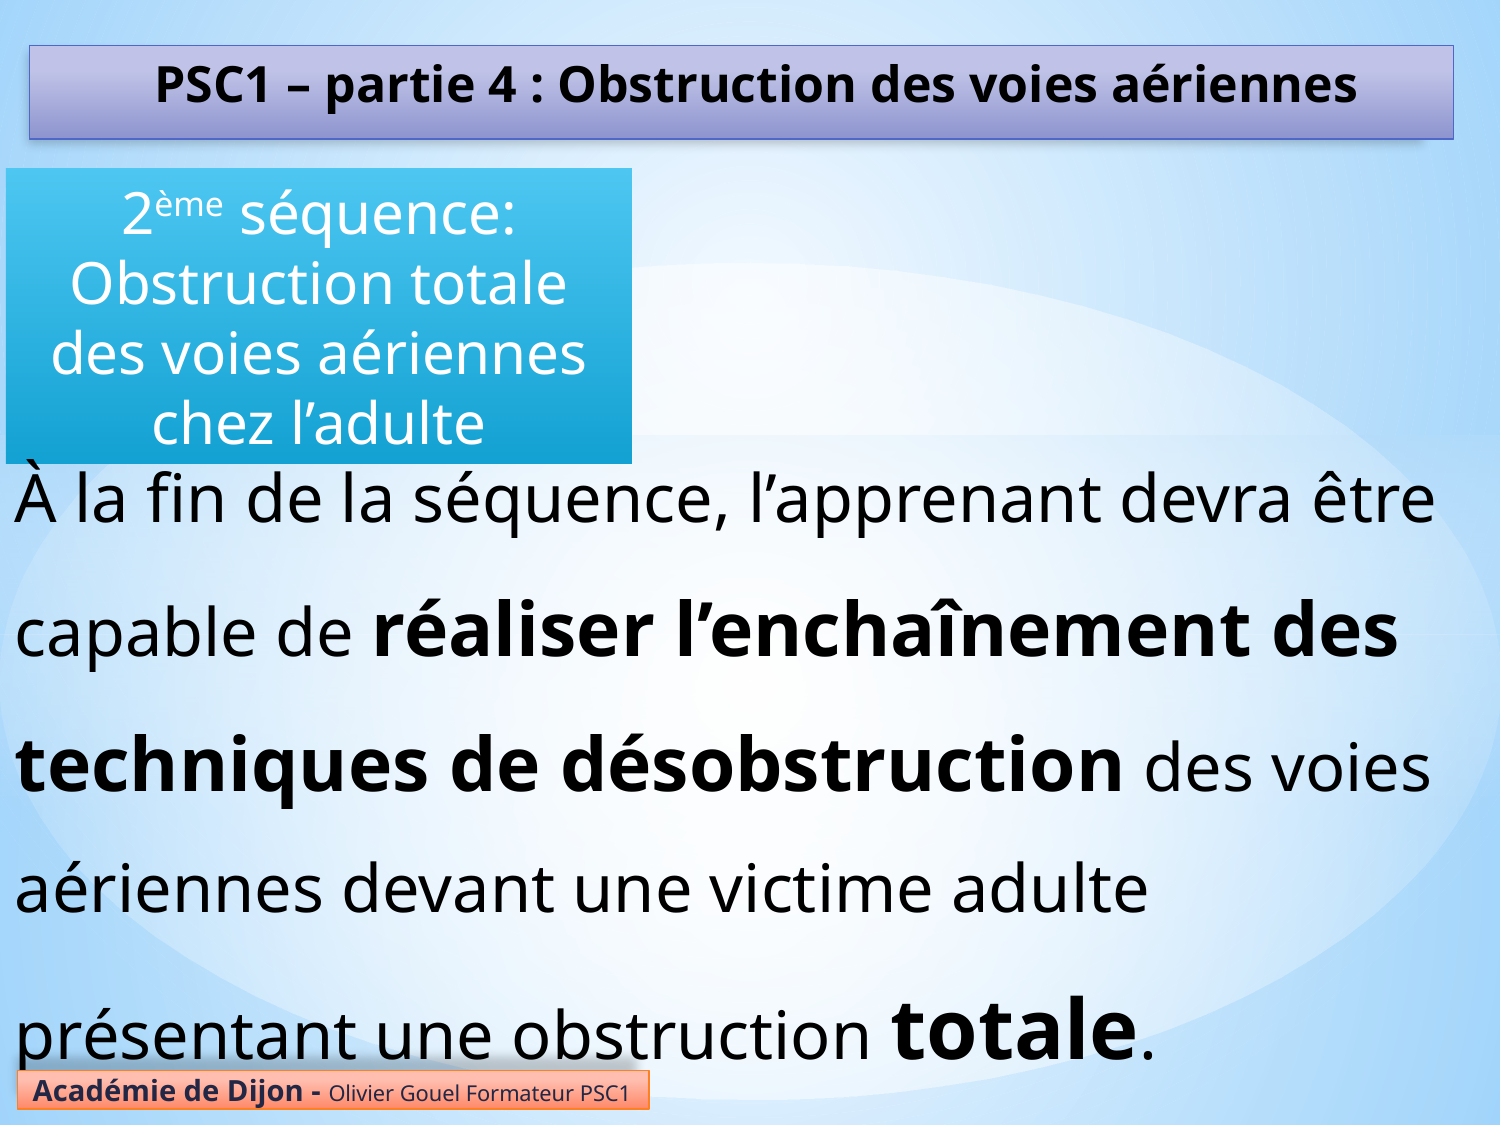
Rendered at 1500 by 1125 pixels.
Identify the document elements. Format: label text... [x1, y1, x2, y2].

subtitle Académie de Dijon - Olivier Gouel Formateur PSC1 [17, 1070, 650, 1110]
text_box À la fin de la séquence, l’apprenant devra être capable de réaliser l’enchaînement des techniques de désobstruction des voies aériennes devant une victime adulte présentant une obstruction totale. [0, 408, 1500, 1084]
text_box 2ème séquence: Obstruction totale des voies aériennes chez l’adulte [5, 168, 632, 408]
title PSC1 – partie 4 : Obstruction des voies aériennes [29, 45, 1454, 140]
